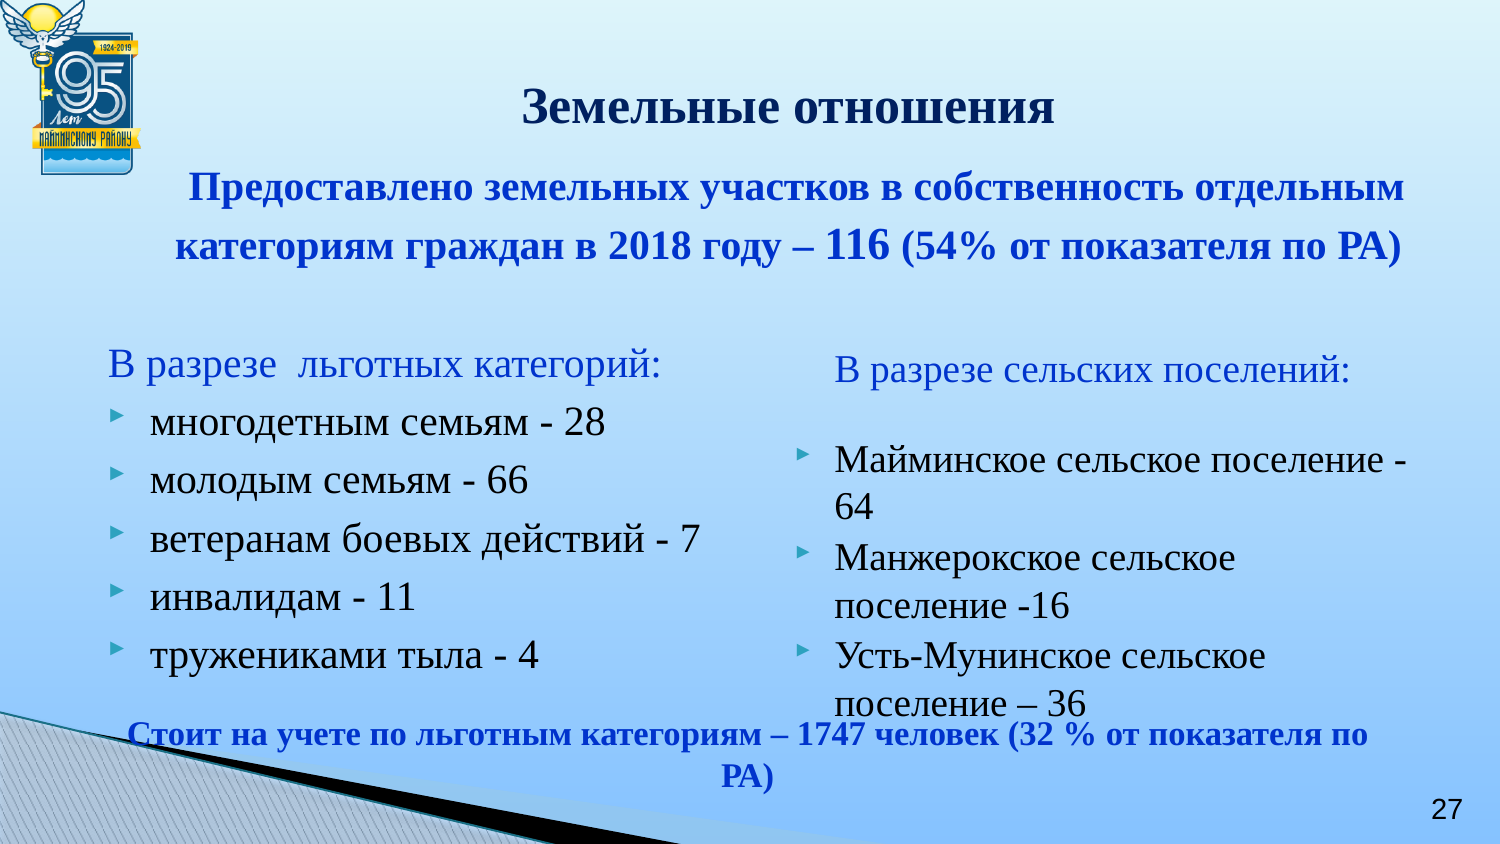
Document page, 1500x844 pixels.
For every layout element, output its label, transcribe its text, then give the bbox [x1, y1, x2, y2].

slide_number 27 [1394, 788, 1479, 834]
picture [0, 0, 141, 175]
list В разрезе сельских поселений: Майминское сельское поселение - 64 Манжерокское сельское поселение -16 Усть-Мунинское сельское поселение – 36 [762, 304, 1426, 798]
list В разрезе льготных категорий: многодетным семьям - 28 молодым семьям - 66 ветеранам боевых действий - 7 инвалидам - 11 тружениками тыла - 4 [74, 327, 738, 798]
title Земельные отношения Предоставлено земельных участков в собственность отдельным категориям граждан в 2018 году – 116 (54% от показателя по РА) [152, 46, 1425, 293]
text_box Стоит на учете по льготным категориям – 1747 человек (32 % от показателя по РА) [105, 703, 1390, 844]
